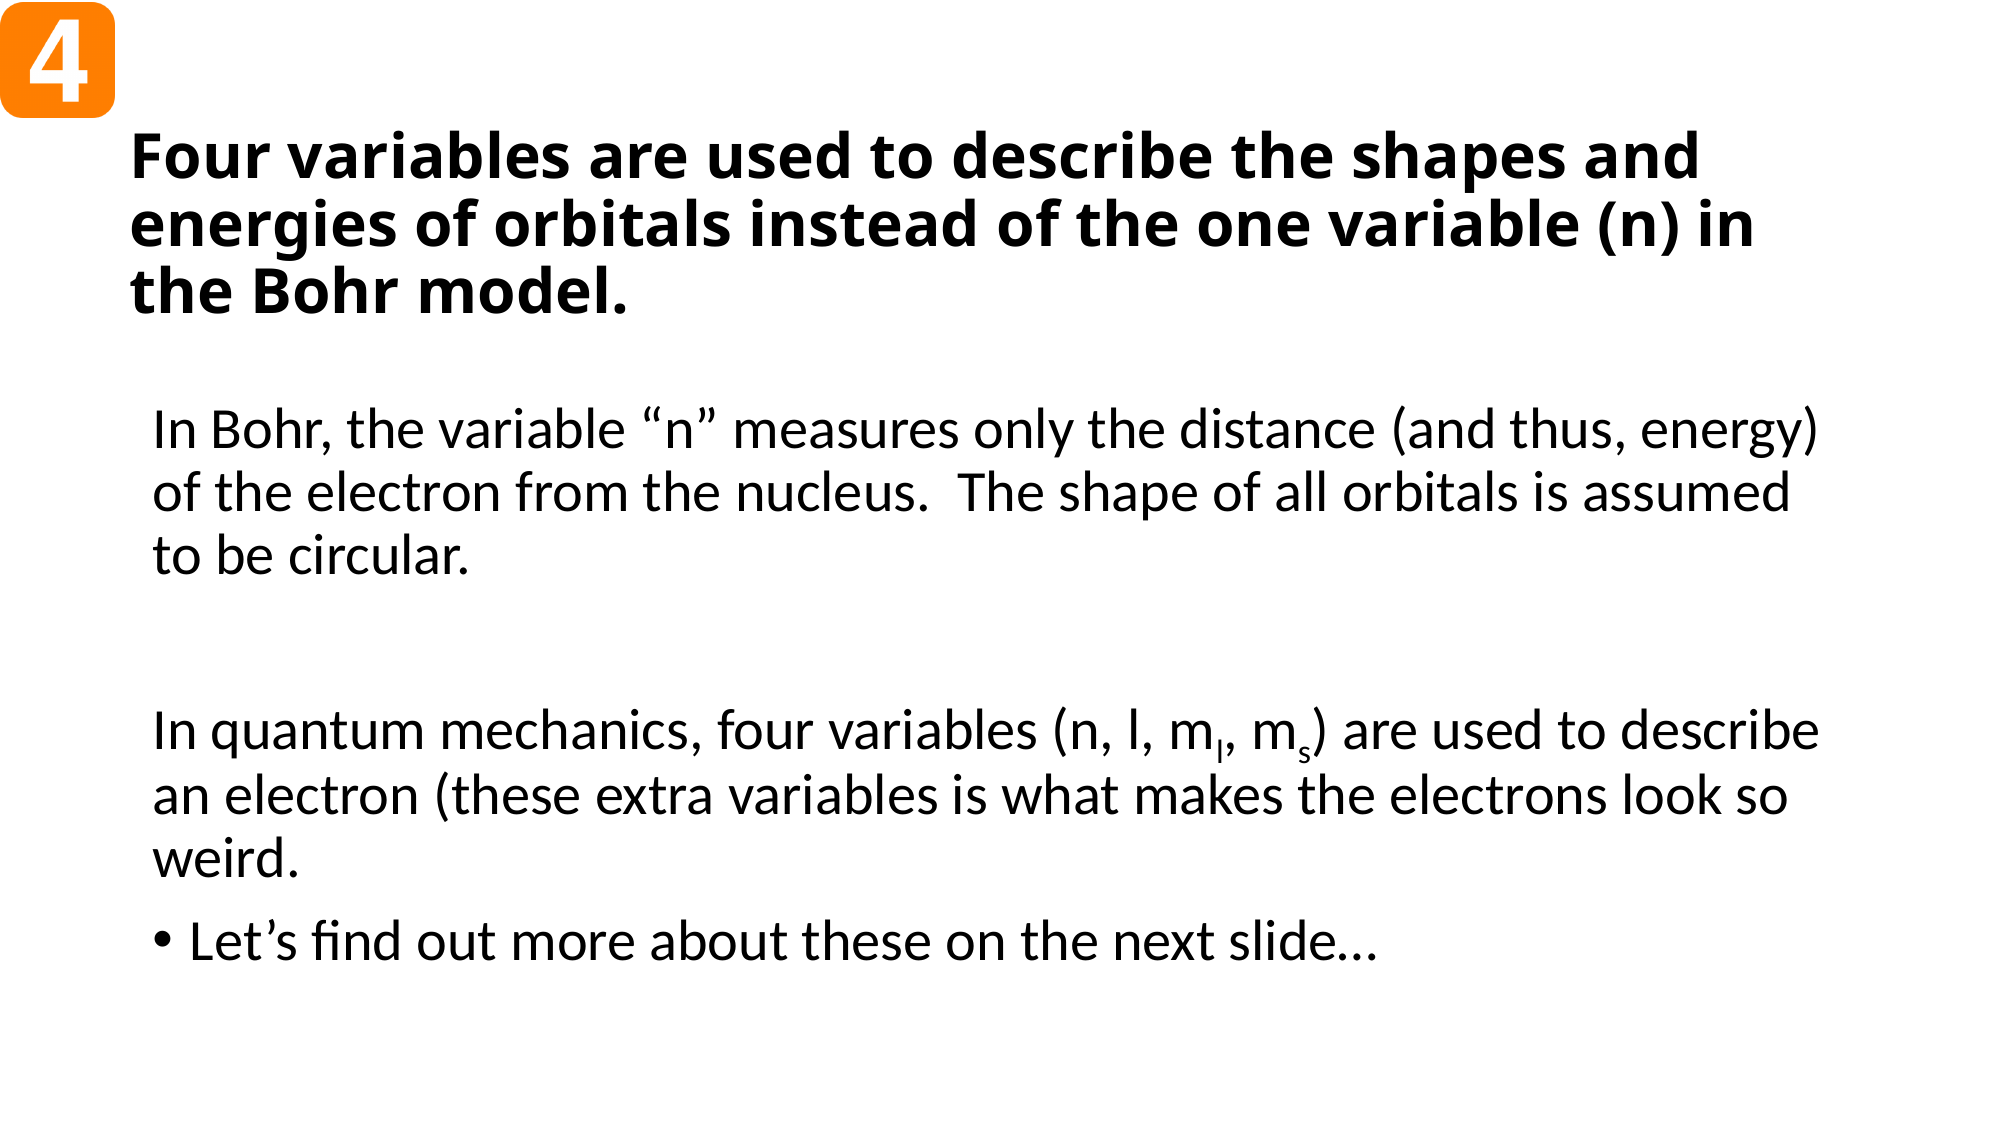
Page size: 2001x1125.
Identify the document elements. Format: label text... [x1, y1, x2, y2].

list In Bohr, the variable “n” measures only the distance (and thus, energy) of the electron from the nucleus. The shape of all orbitals is assumed to be circular. In quantum mechanics, four variables (n, l, ml, ms) are used to describe an electron (these extra variables is what makes the electrons look so weird. Let’s find out more about these on the next slide… [137, 391, 1863, 1105]
title Four variables are used to describe the shapes and energies of orbitals instead of the one variable (n) in the Bohr model. [114, 117, 1840, 335]
picture [0, 2, 115, 118]
